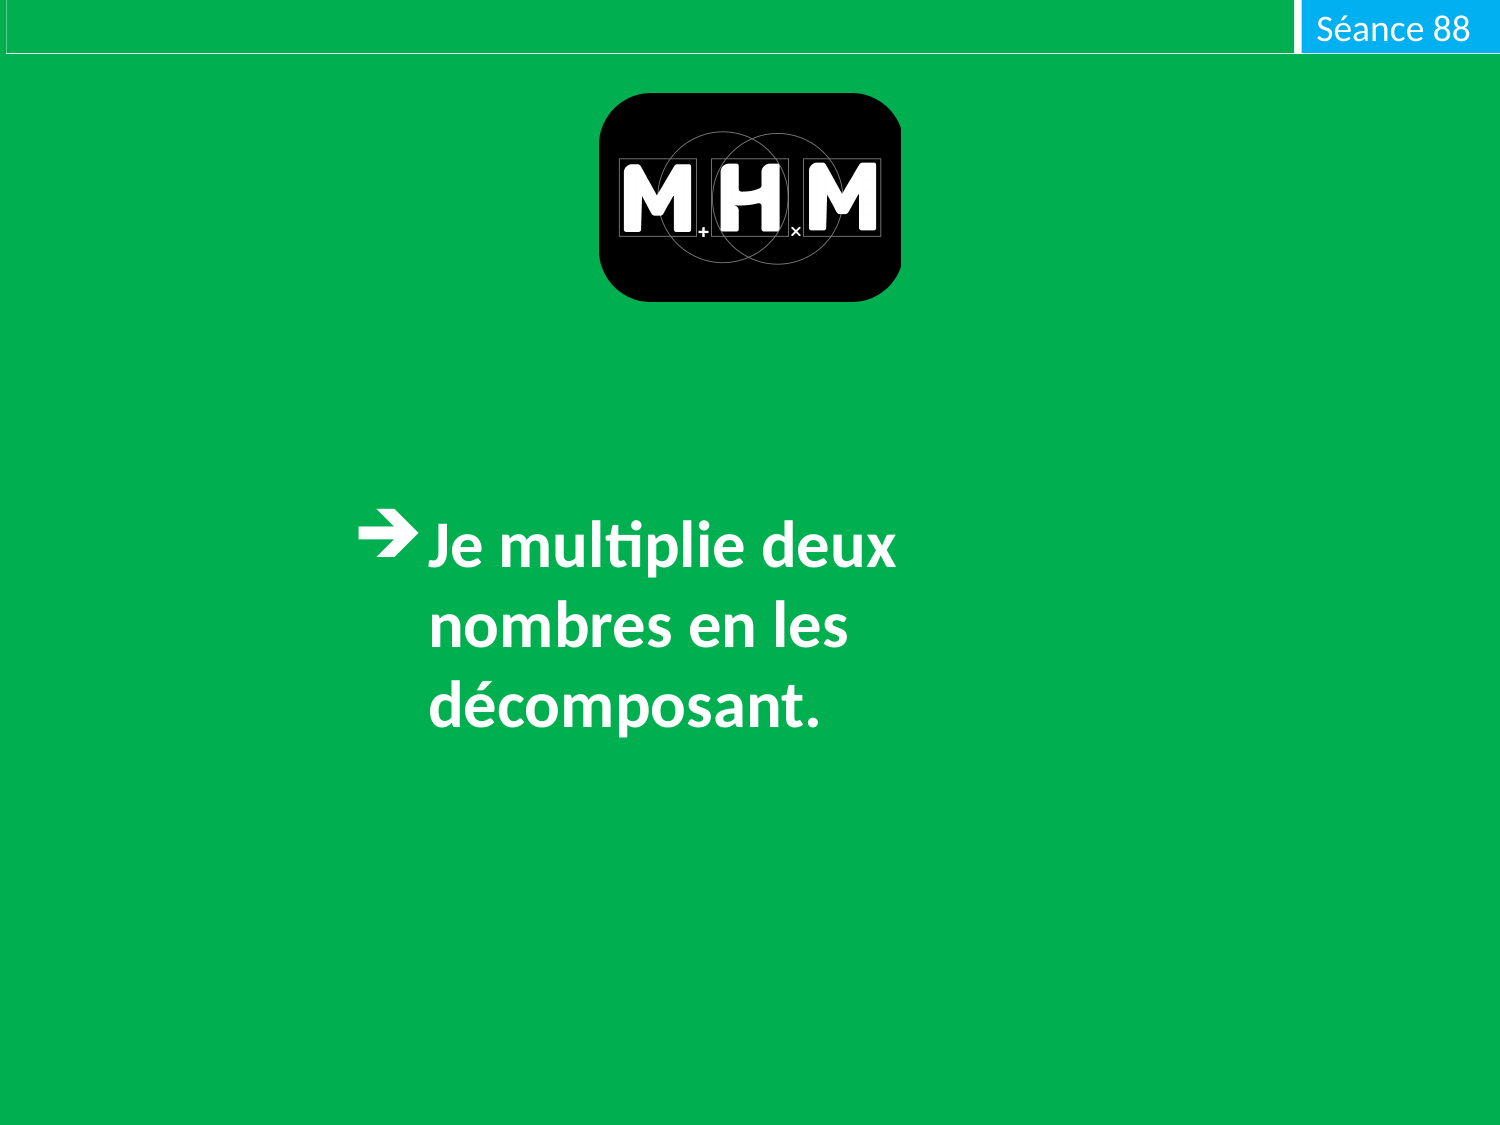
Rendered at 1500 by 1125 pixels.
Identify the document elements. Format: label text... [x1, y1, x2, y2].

picture [599, 93, 901, 302]
text_box [0, 53, 1500, 1125]
text_box Je multiplie deux nombres en les décomposant. [338, 493, 1162, 749]
